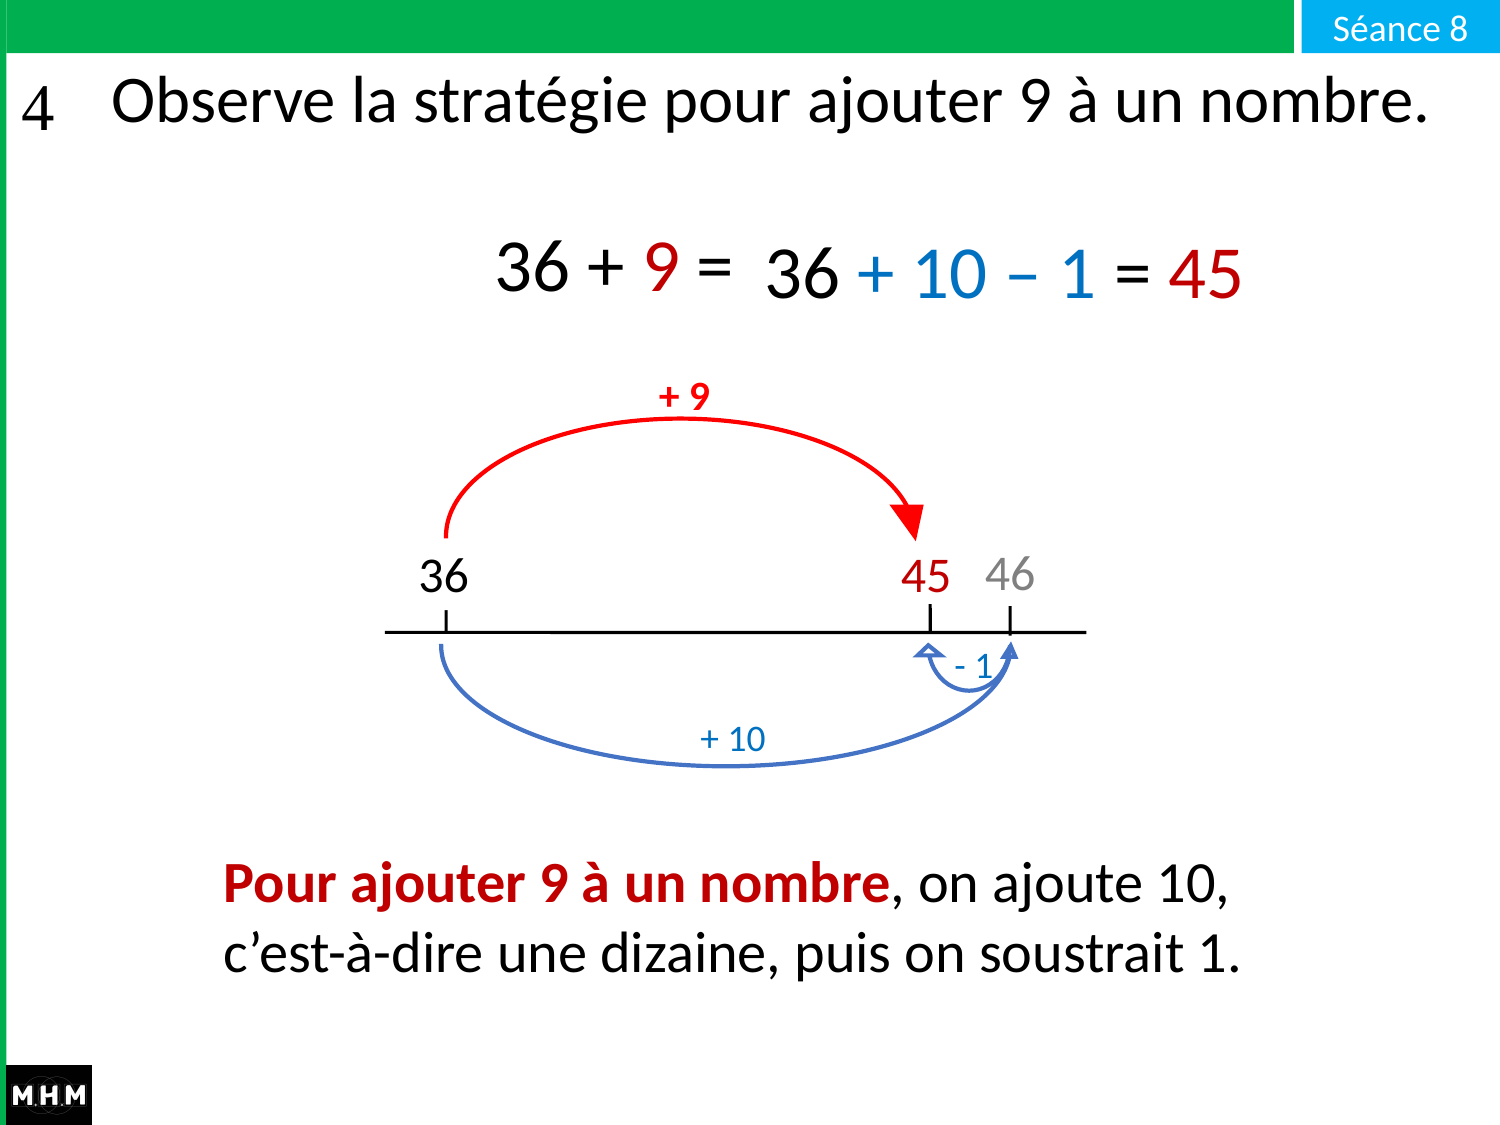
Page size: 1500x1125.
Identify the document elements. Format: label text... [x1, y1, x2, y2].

text_box 36 + 9 = [480, 208, 750, 314]
title Observe la stratégie pour ajouter 9 à un nombre. [96, 60, 1469, 150]
text_box Pour ajouter 9 à un nombre, on ajoute 10, c’est-à-dire une dizaine, puis on soustrait 1. [209, 836, 1317, 992]
text_box [755, 424, 924, 542]
text_box 36 + 10 – 1 = 45 [750, 209, 1402, 313]
text_box 46 [970, 533, 1120, 609]
text_box [443, 417, 643, 539]
text_box [912, 642, 939, 680]
text_box - 1 [939, 640, 1017, 694]
picture [6, 1065, 92, 1125]
text_box 45 [886, 535, 975, 611]
text_box + 9 [643, 361, 767, 427]
text_box [825, 694, 990, 761]
text_box + 10 [610, 706, 825, 766]
text_box [438, 643, 610, 759]
text_box 36 [403, 535, 489, 611]
